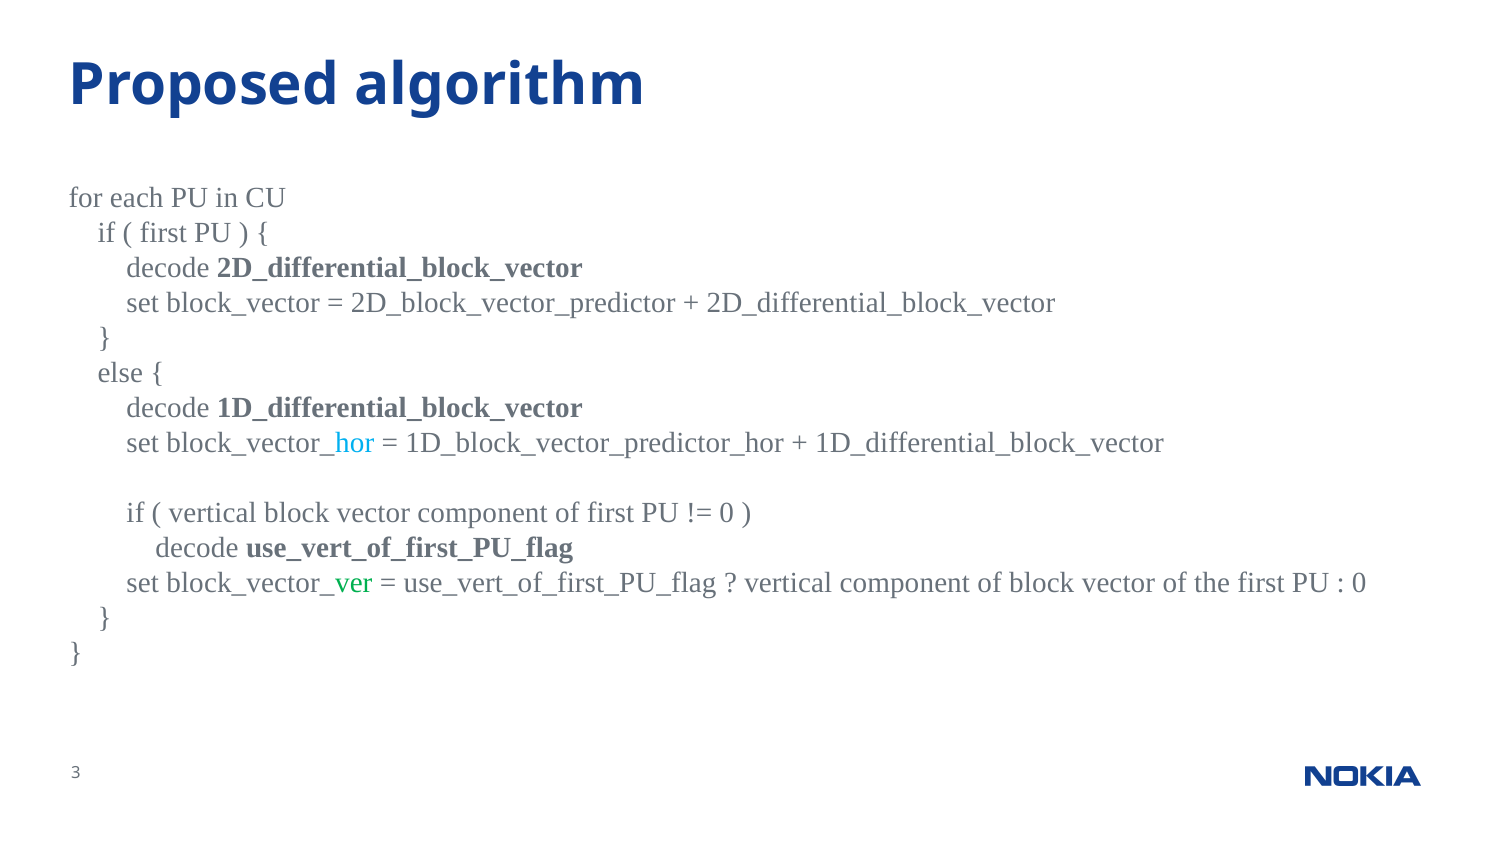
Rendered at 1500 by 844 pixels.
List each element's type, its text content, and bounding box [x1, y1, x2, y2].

title Proposed algorithm [68, 45, 1419, 98]
picture [1305, 766, 1421, 786]
list for each PU in CU if ( first PU ) { decode 2D_differential_block_vector set block_vector = 2D_block_vector_predictor + 2D_differential_block_vector } else { decode 1D_differential_block_vector set block_vector_hor = 1D_block_vector_predictor_hor + 1D_differential_block_vector if ( vertical block vector component of first PU != 0 ) decode use_vert_of_first_PU_flag set block_vector_ver = use_vert_of_first_PU_flag ? vertical component of block vector of the first PU : 0 } } [68, 178, 1419, 722]
